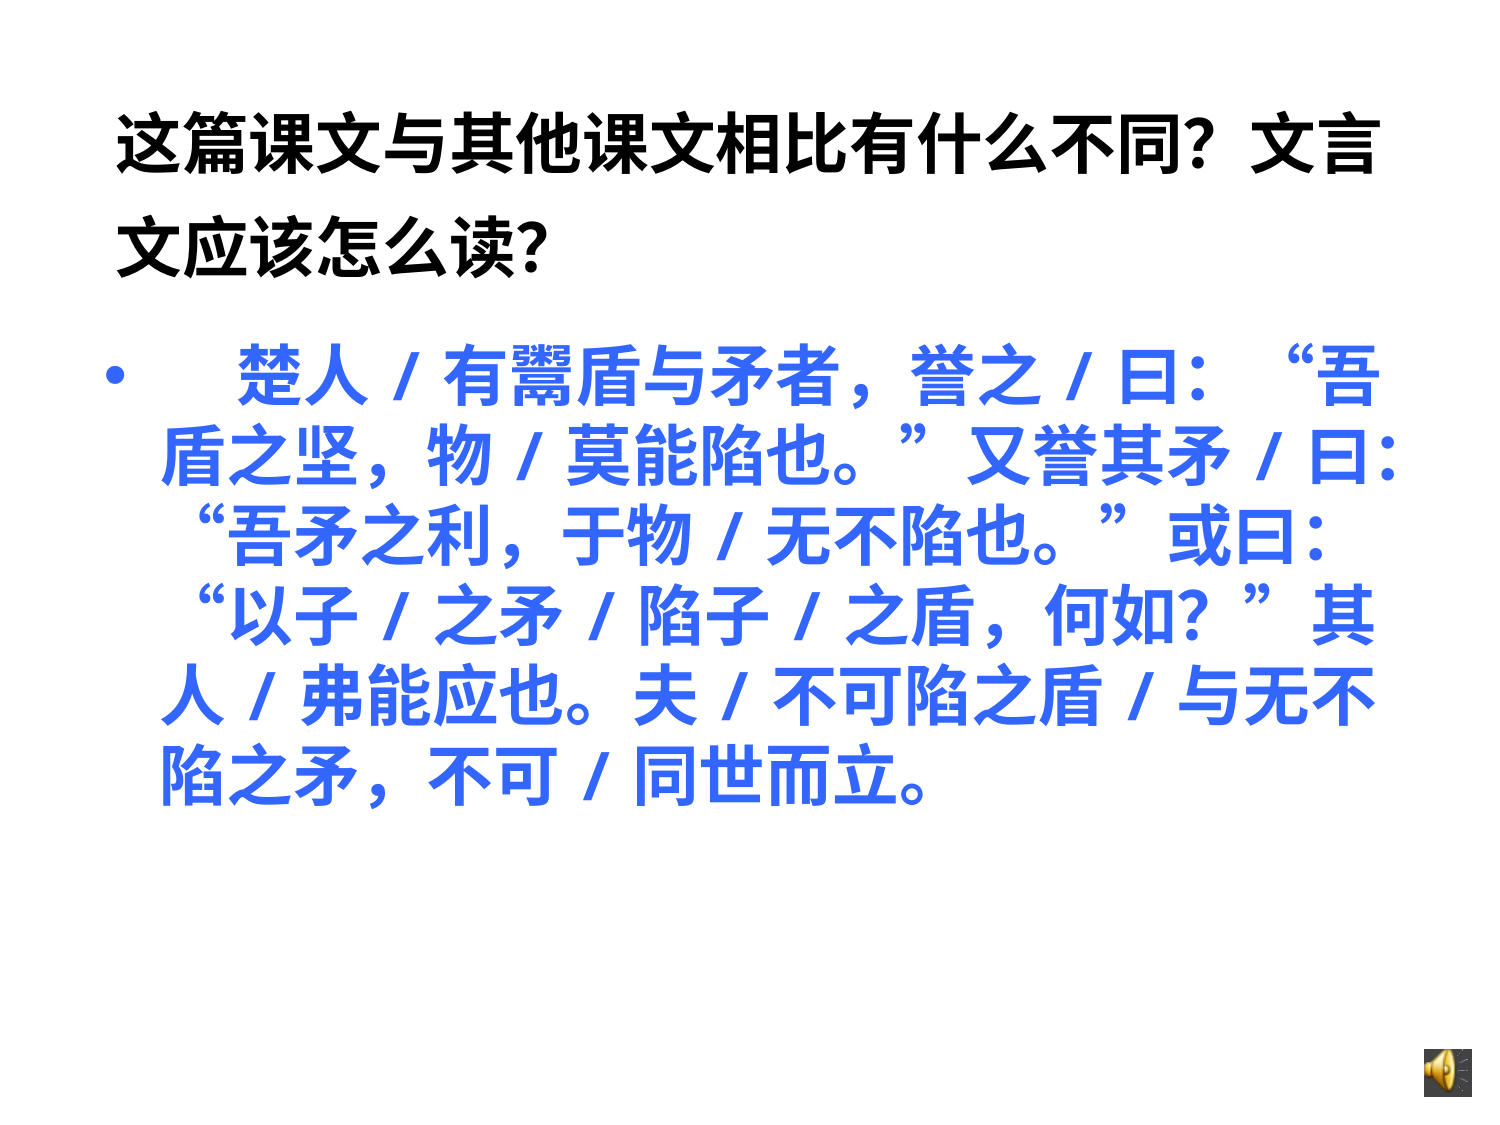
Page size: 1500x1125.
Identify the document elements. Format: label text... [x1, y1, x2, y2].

title 这篇课文与其他课文相比有什么不同？文言文应该怎么读？ [100, 69, 1425, 293]
picture [1422, 1047, 1474, 1099]
list 楚人/有鬻盾与矛者，誉之/曰：“吾盾之坚，物/莫能陷也。”又誉其矛/曰：“吾矛之利，于物/无不陷也。”或曰：“以子/之矛/陷子/之盾，何如？”其人/弗能应也。夫/不可陷之盾/与无不陷之矛，不可/同世而立。 [88, 326, 1439, 911]
